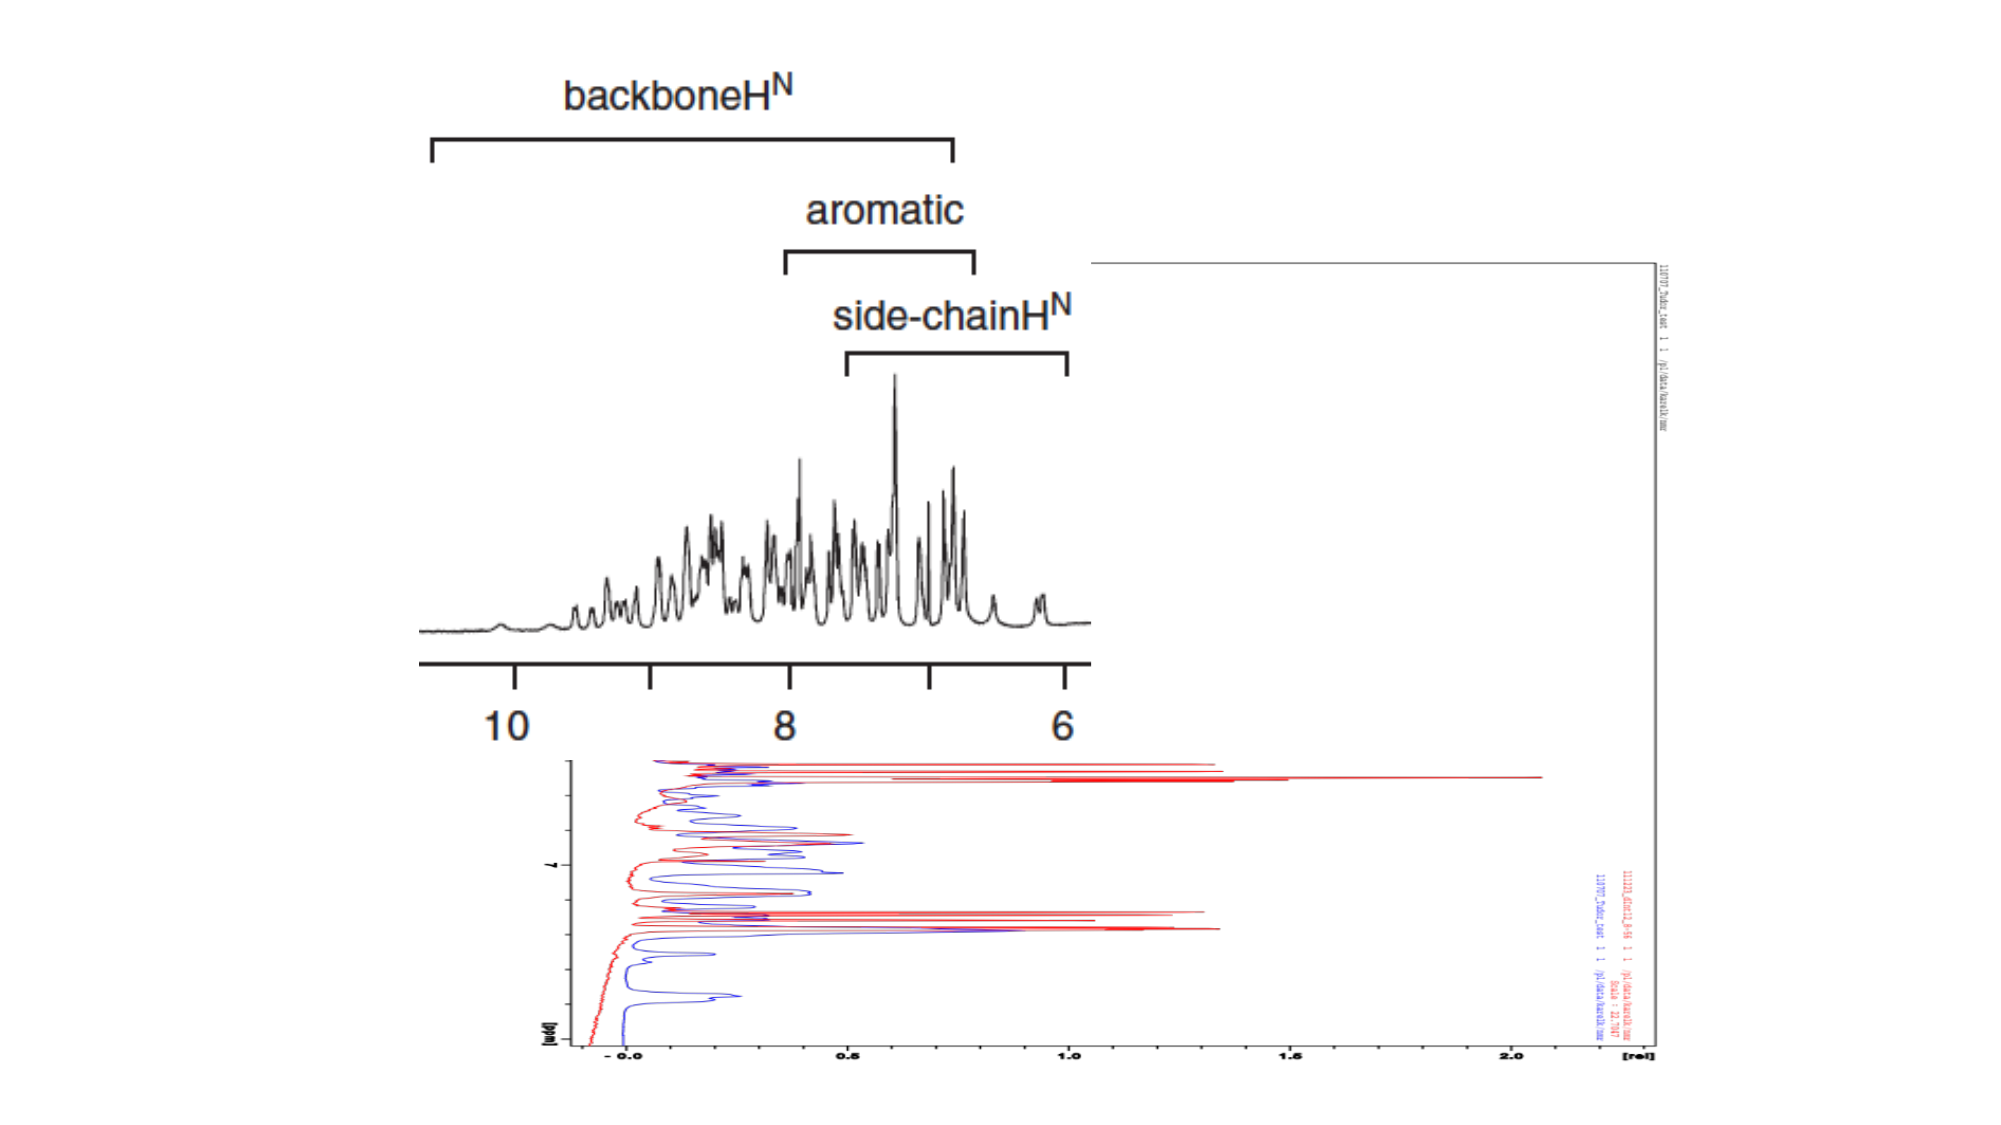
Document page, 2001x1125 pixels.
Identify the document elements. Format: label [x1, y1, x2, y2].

picture [419, 21, 1550, 1125]
